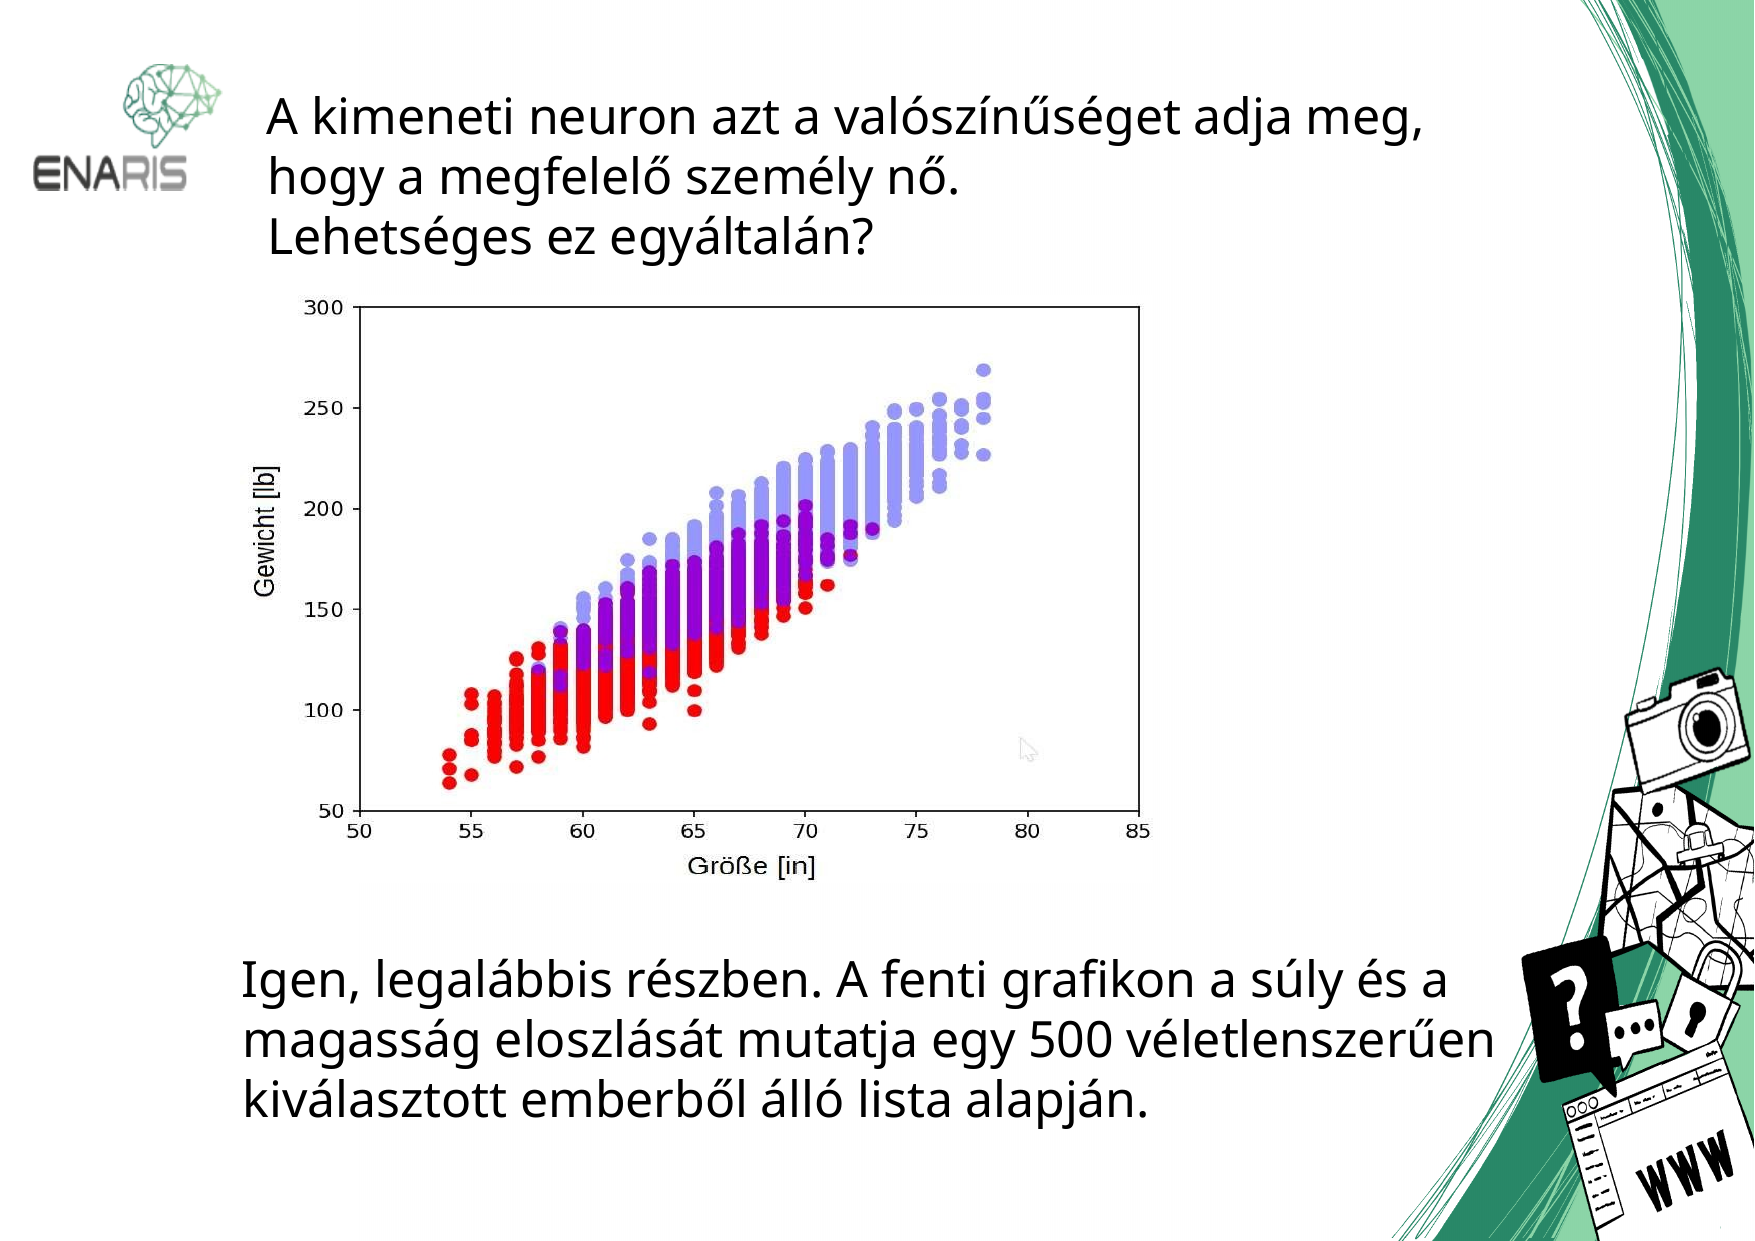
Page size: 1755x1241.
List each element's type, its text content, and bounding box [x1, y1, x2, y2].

text_box A kimeneti neuron azt a valószínűséget adja meg, hogy a megfelelő személy nő. Lehetséges ez egyáltalán? [264, 82, 1445, 265]
picture [239, 0, 1754, 1241]
picture [33, 64, 223, 191]
text_box Igen, legalábbis részben. A fenti grafikon a súly és a magasság eloszlását mutatja egy 500 véletlenszerűen kiválasztott emberből álló lista alapján. [239, 945, 1515, 1128]
